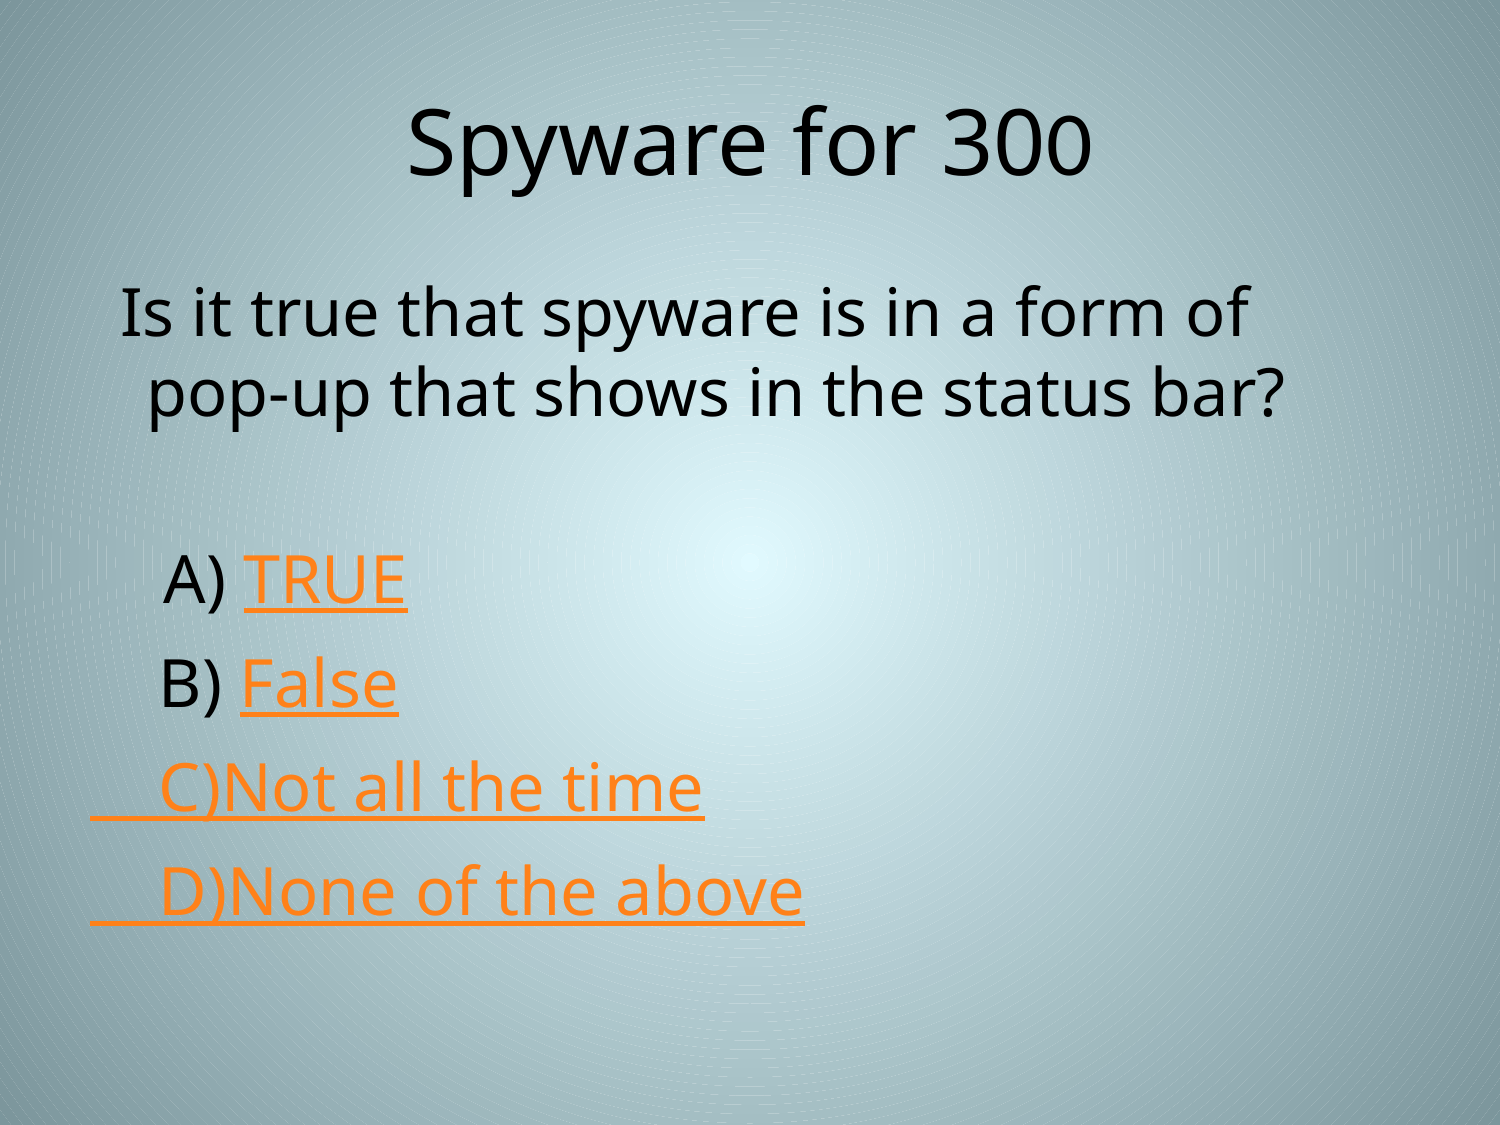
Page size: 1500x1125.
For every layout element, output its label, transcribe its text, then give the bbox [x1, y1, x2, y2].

list Is it true that spyware is in a form of pop-up that shows in the status bar? A) TRUE B) False C)Not all the time D)None of the above [75, 262, 1425, 1005]
title Spyware for 300 [75, 45, 1425, 233]
